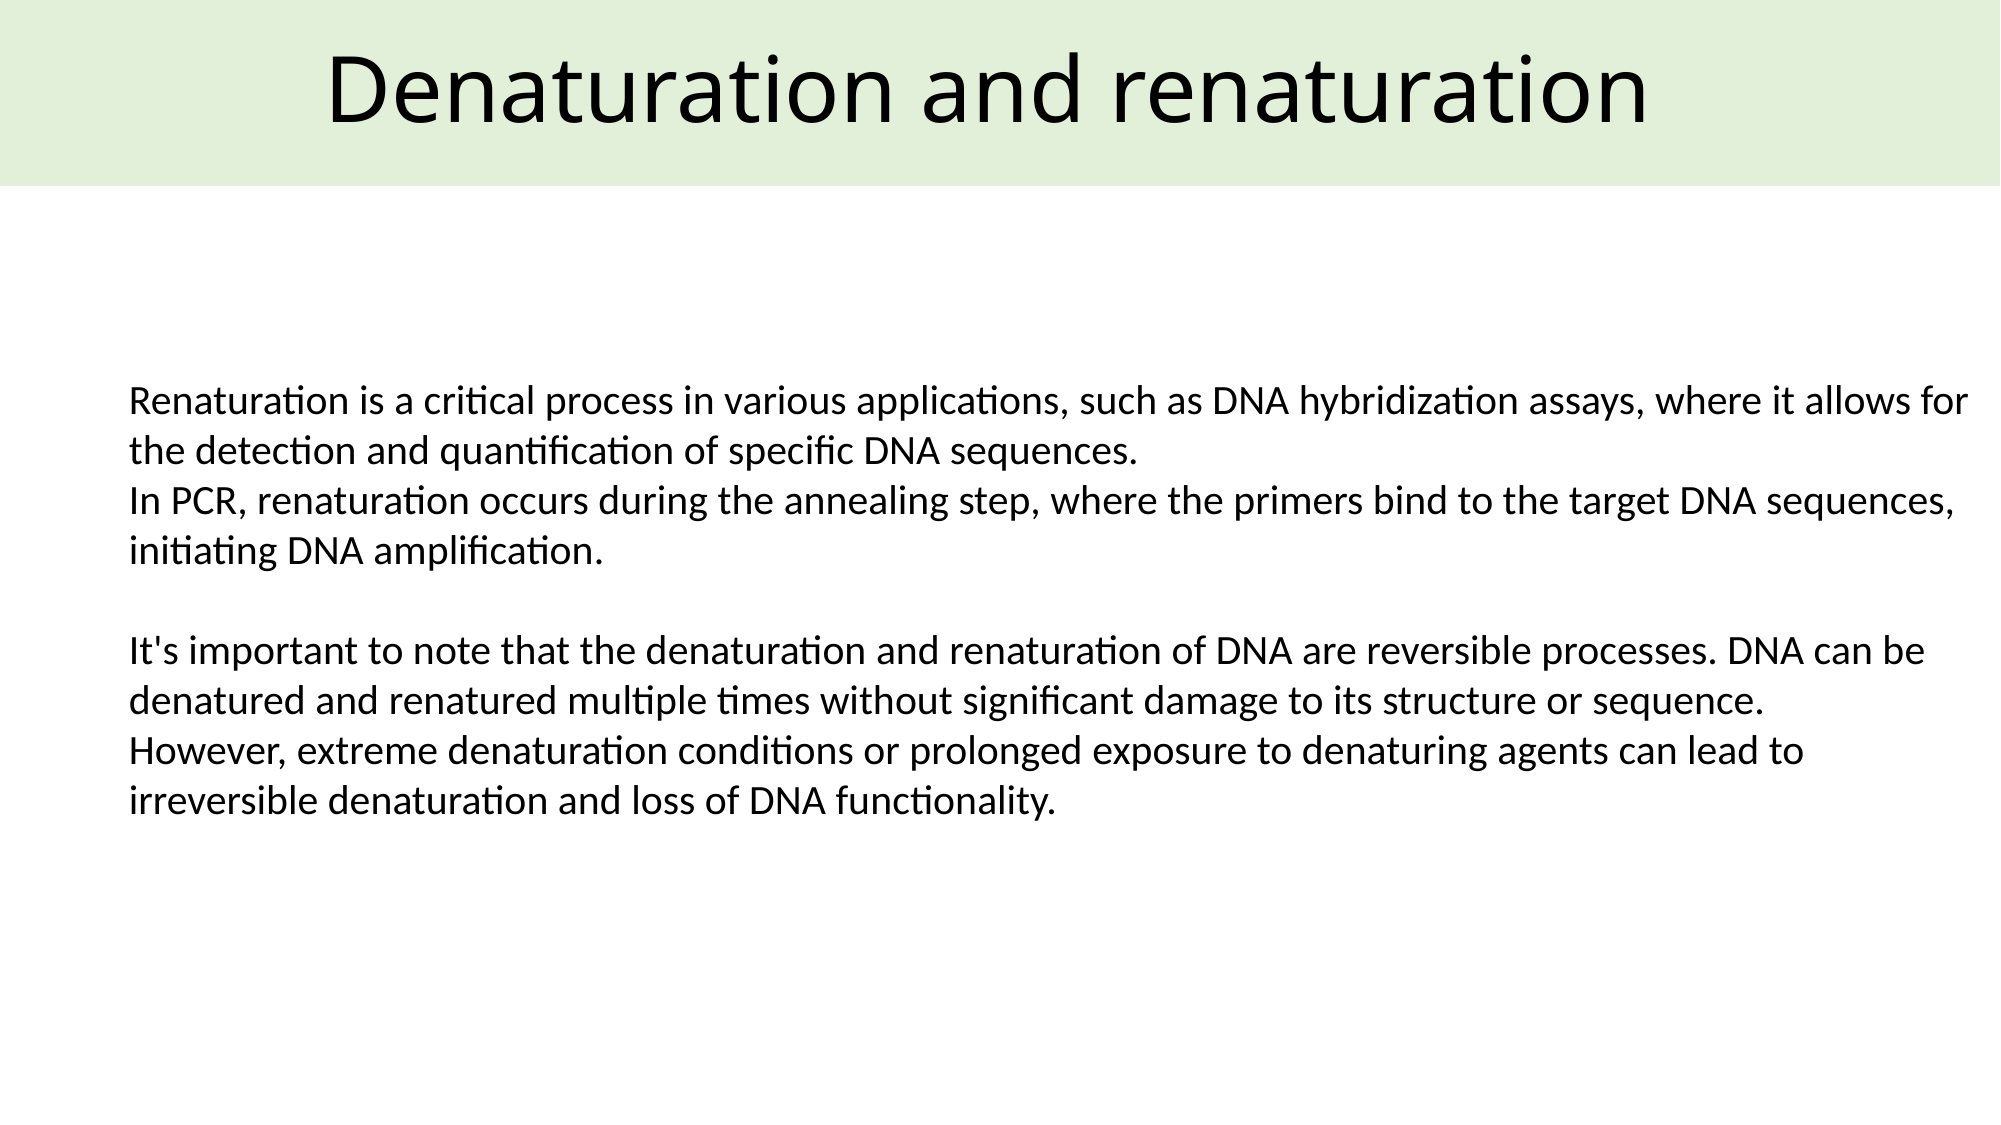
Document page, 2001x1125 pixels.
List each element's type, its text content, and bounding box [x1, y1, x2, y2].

title Denaturation and renaturation [0, 0, 2000, 186]
text_box Renaturation is a critical process in various applications, such as DNA hybridization assays, where it allows for the detection and quantification of specific DNA sequences. In PCR, renaturation occurs during the annealing step, where the primers bind to the target DNA sequences, initiating DNA amplification. It's important to note that the denaturation and renaturation of DNA are reversible processes. DNA can be denatured and renatured multiple times without significant damage to its structure or sequence. However, extreme denaturation conditions or prolonged exposure to denaturing agents can lead to irreversible denaturation and loss of DNA functionality. [114, 365, 2000, 831]
